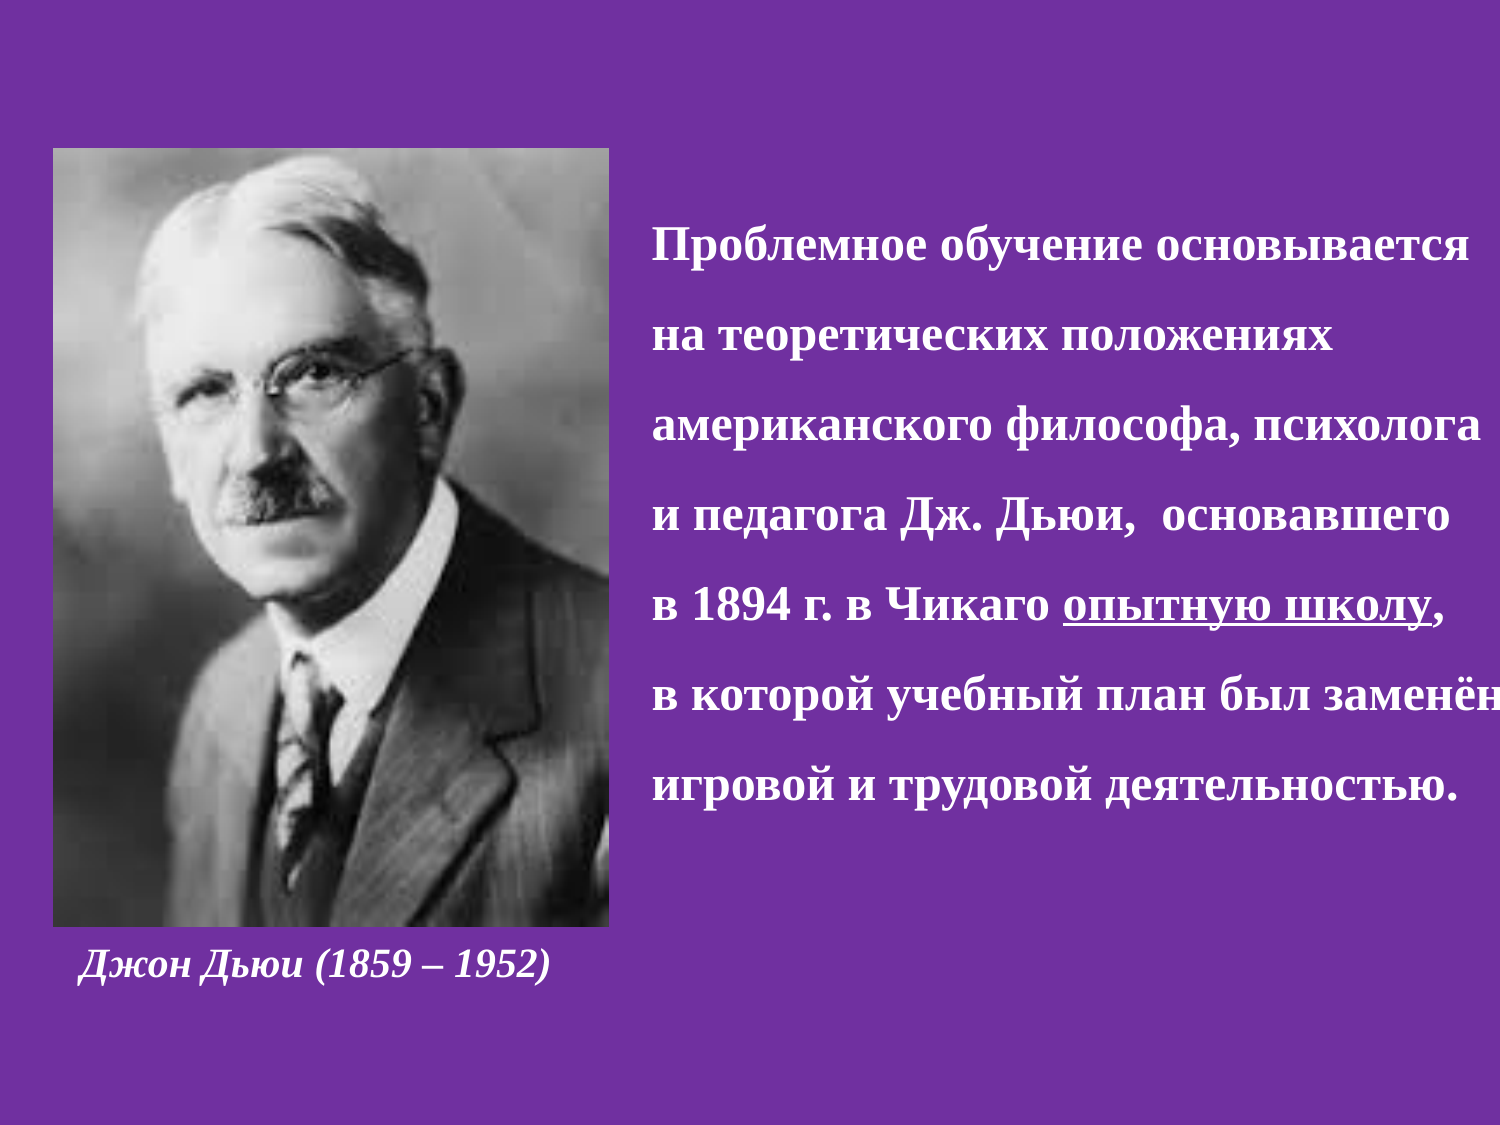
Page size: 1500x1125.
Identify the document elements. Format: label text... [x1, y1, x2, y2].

text_box Проблемное обучение основывается на теоретических положениях американского философа, психолога и педагога Дж. Дьюи, основавшего в 1894 г. в Чикаго опытную школу, в которой учебный план был заменён игровой и трудовой деятельностью. [636, 172, 1500, 818]
picture [52, 148, 609, 927]
text_box Джон Дьюи (1859 – 1952) [65, 935, 568, 994]
